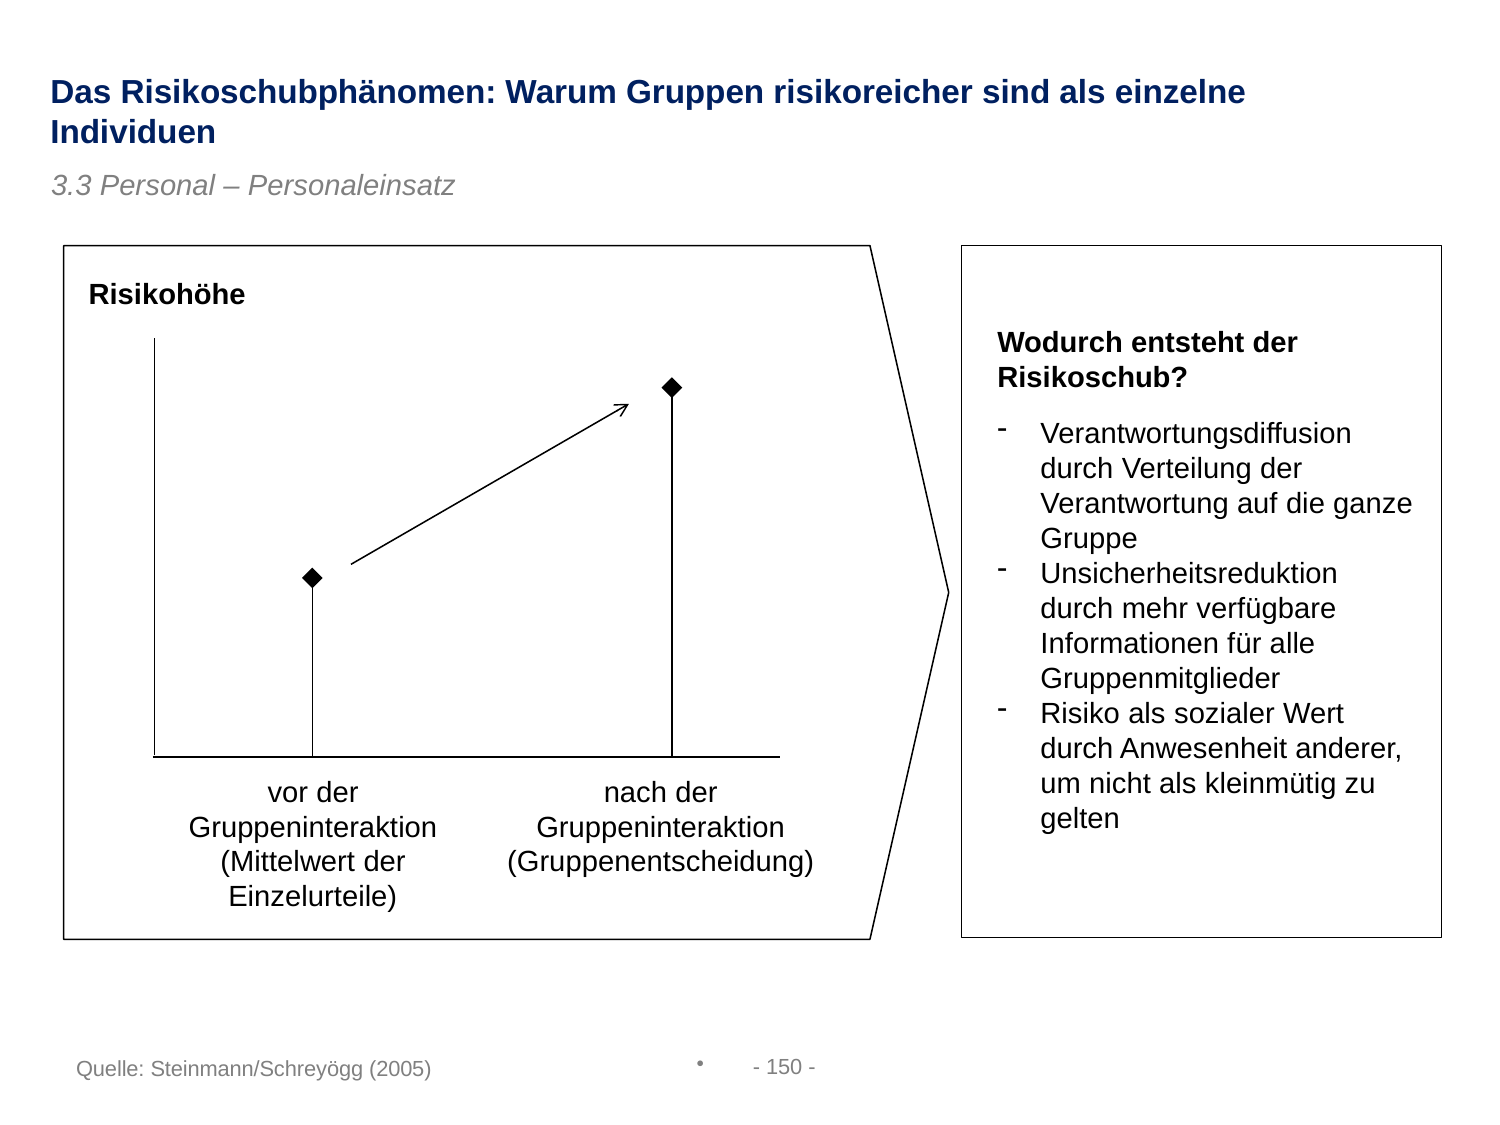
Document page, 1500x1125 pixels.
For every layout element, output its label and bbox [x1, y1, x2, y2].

slide_number [599, 1045, 913, 1093]
text_box [36, 159, 472, 209]
text_box [0, 245, 1442, 940]
text_box [61, 1046, 447, 1088]
text_box [35, 63, 1433, 158]
